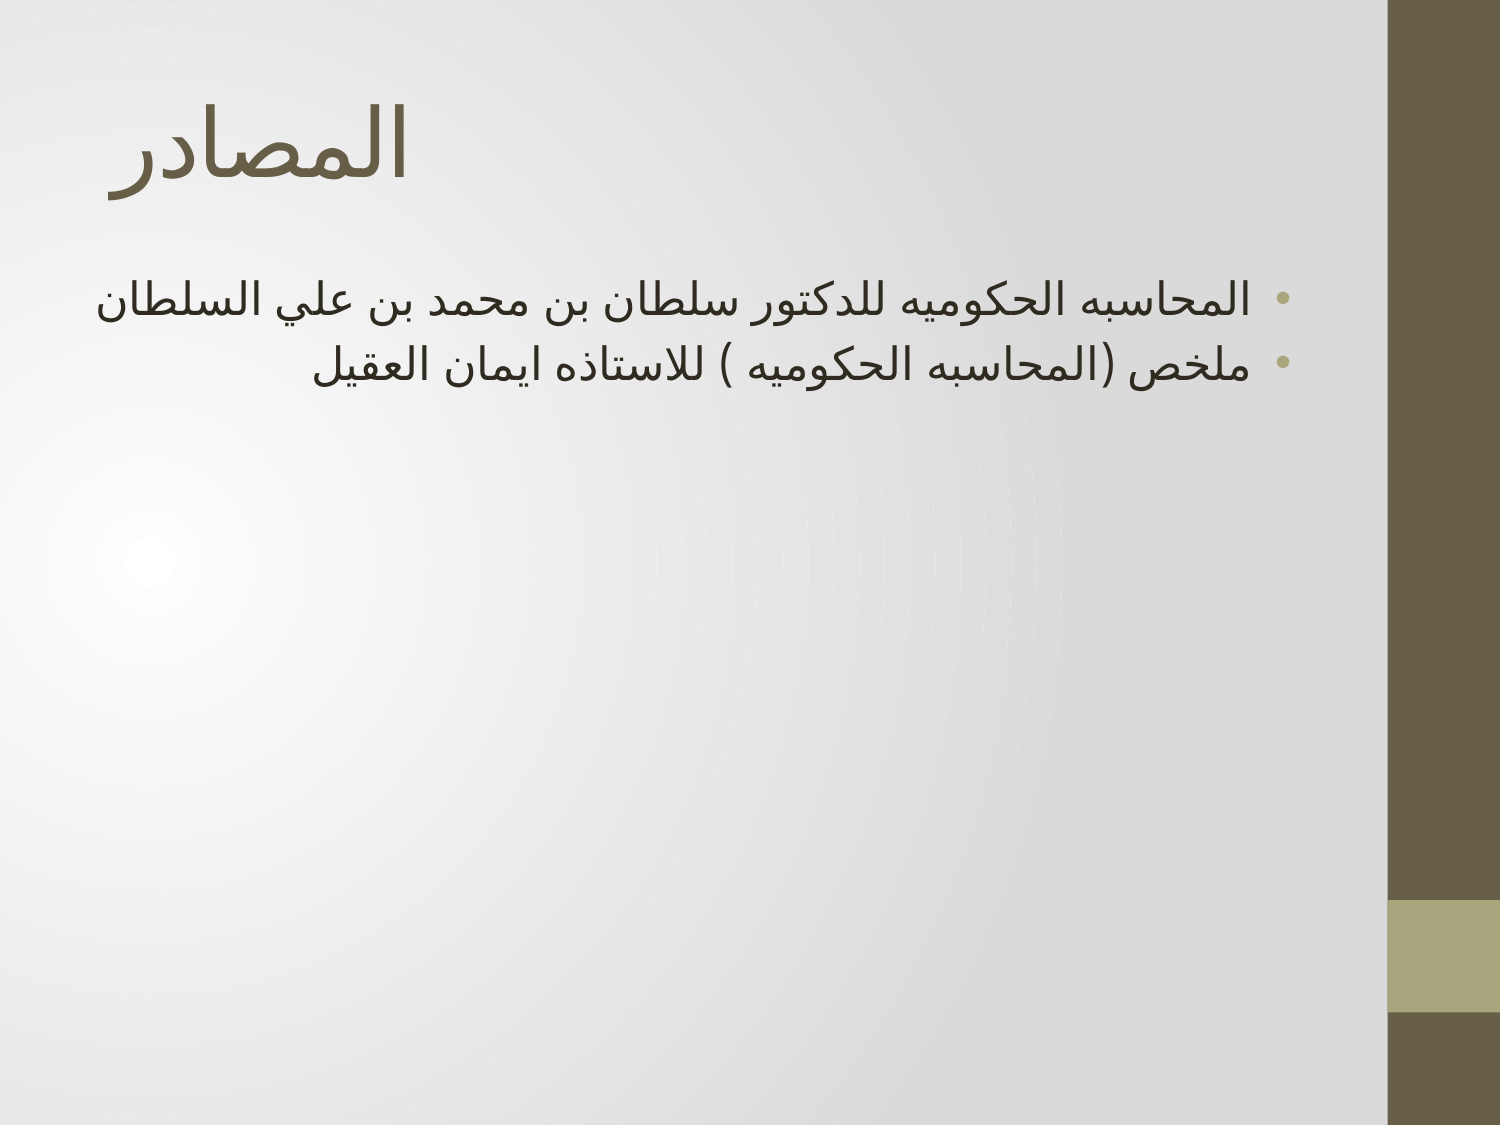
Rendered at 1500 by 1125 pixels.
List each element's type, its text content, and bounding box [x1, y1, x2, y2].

list المحاسبه الحكوميه للدكتور سلطان بن محمد بن علي السلطان ملخص (المحاسبه الحكوميه ) للاستاذه ايمان العقيل [75, 262, 1325, 1050]
title المصادر [75, 45, 1325, 233]
